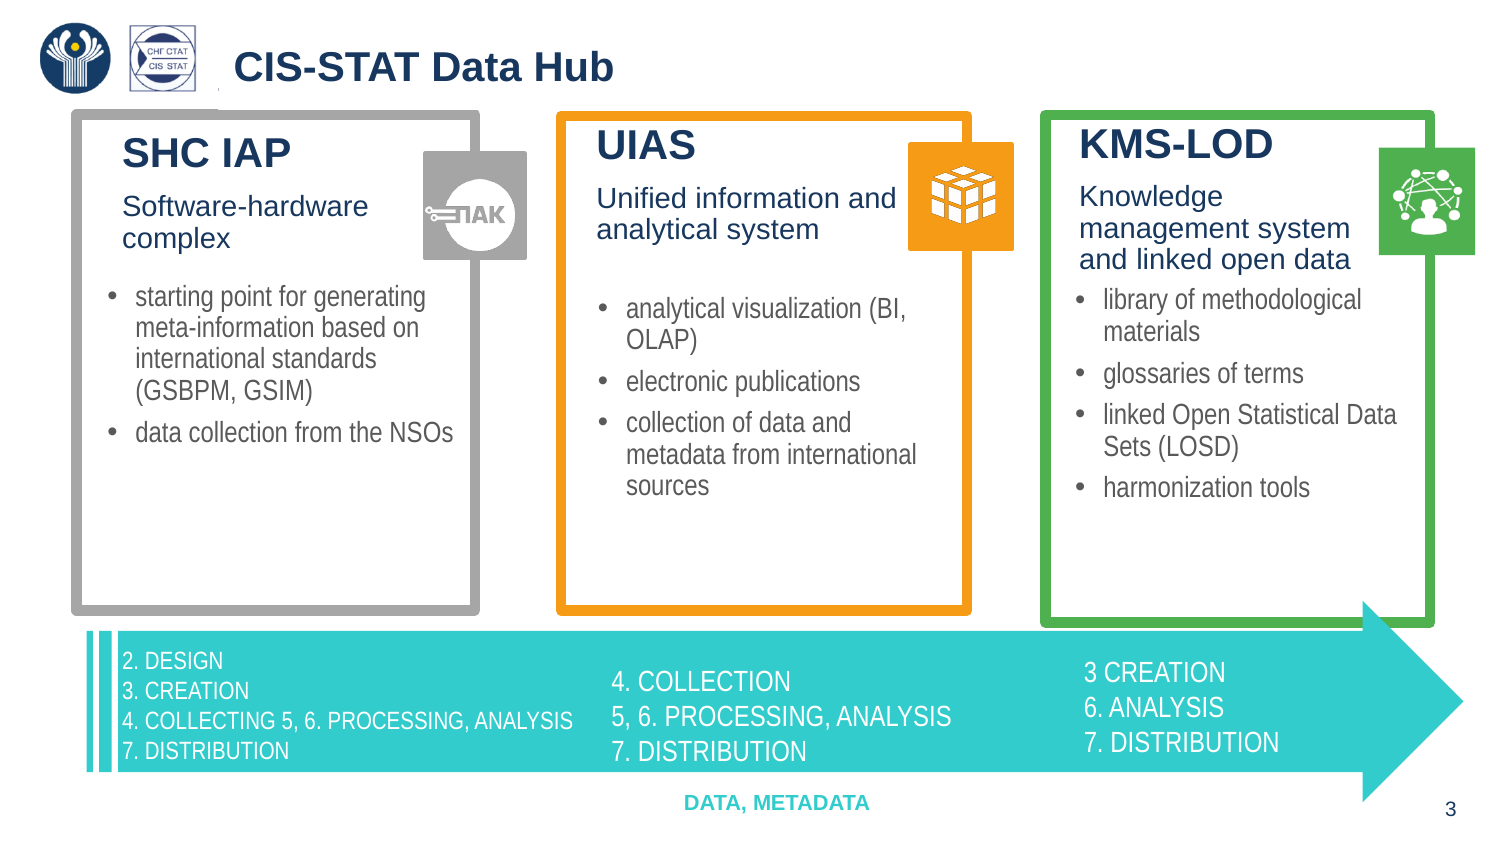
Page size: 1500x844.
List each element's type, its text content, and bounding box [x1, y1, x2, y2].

picture [424, 179, 515, 251]
title CIS-STAT Data Hub [218, 20, 1453, 110]
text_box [560, 115, 1013, 598]
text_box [76, 114, 525, 598]
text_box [1045, 114, 1476, 598]
picture [0, 0, 296, 190]
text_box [54, 600, 1500, 831]
